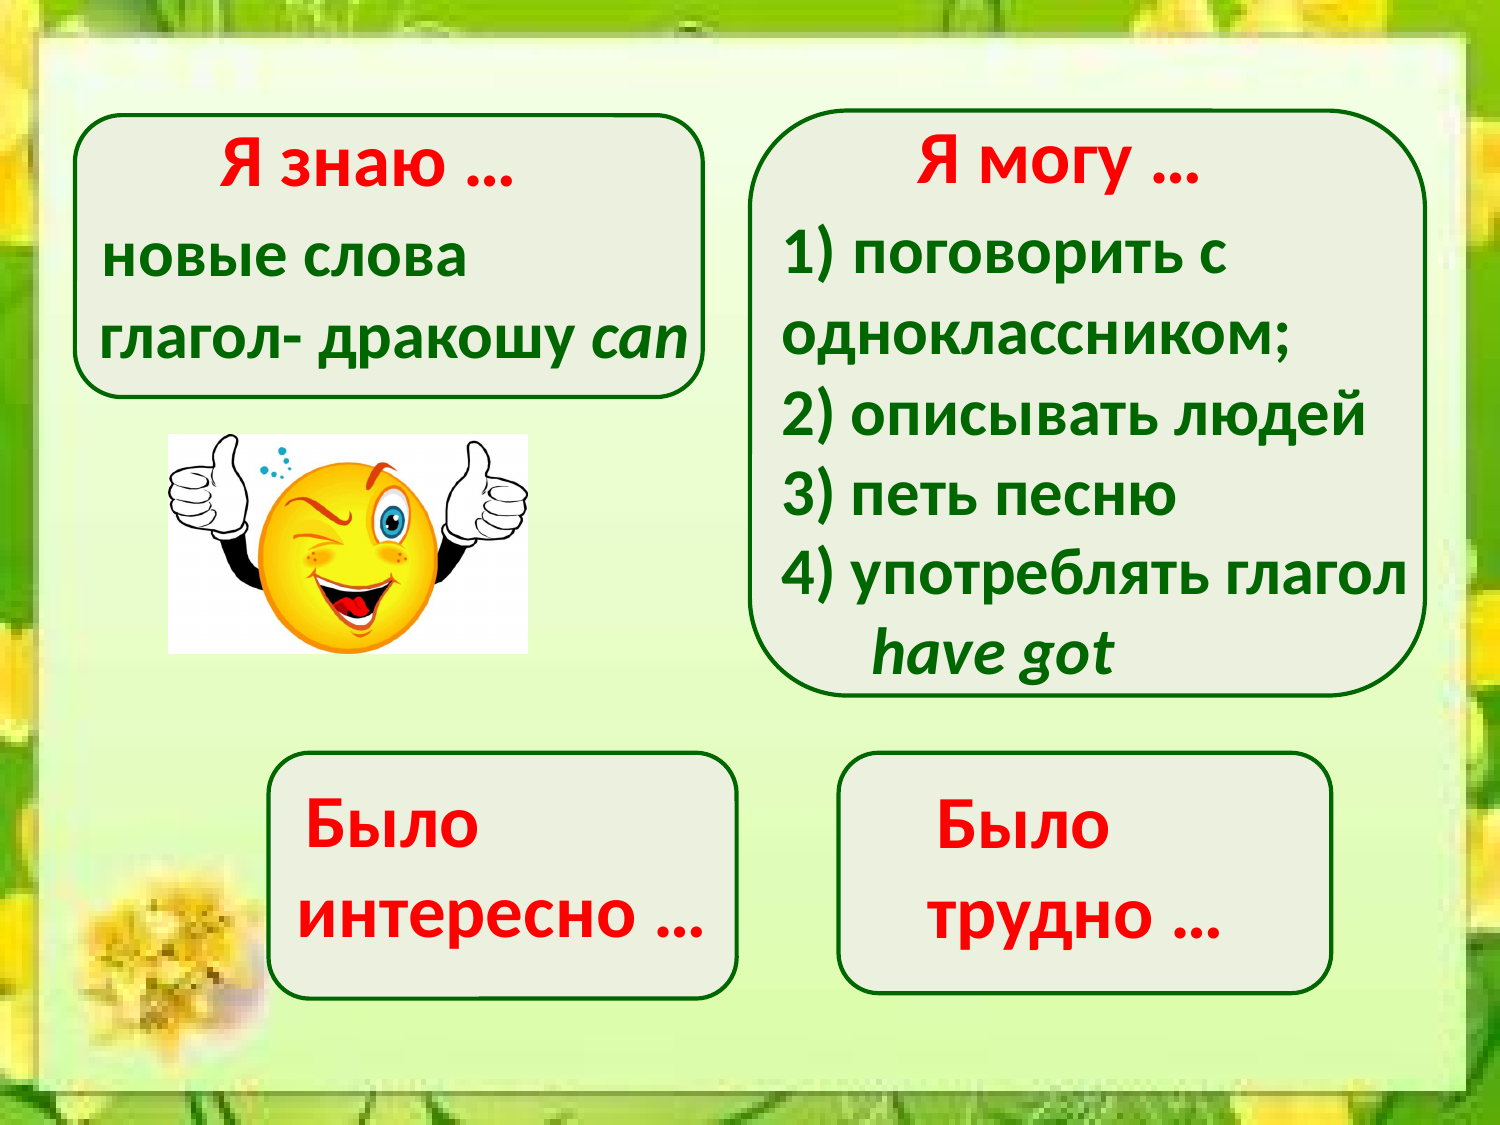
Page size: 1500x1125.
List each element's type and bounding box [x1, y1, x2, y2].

list [0, 0, 1500, 1125]
picture [167, 434, 529, 654]
